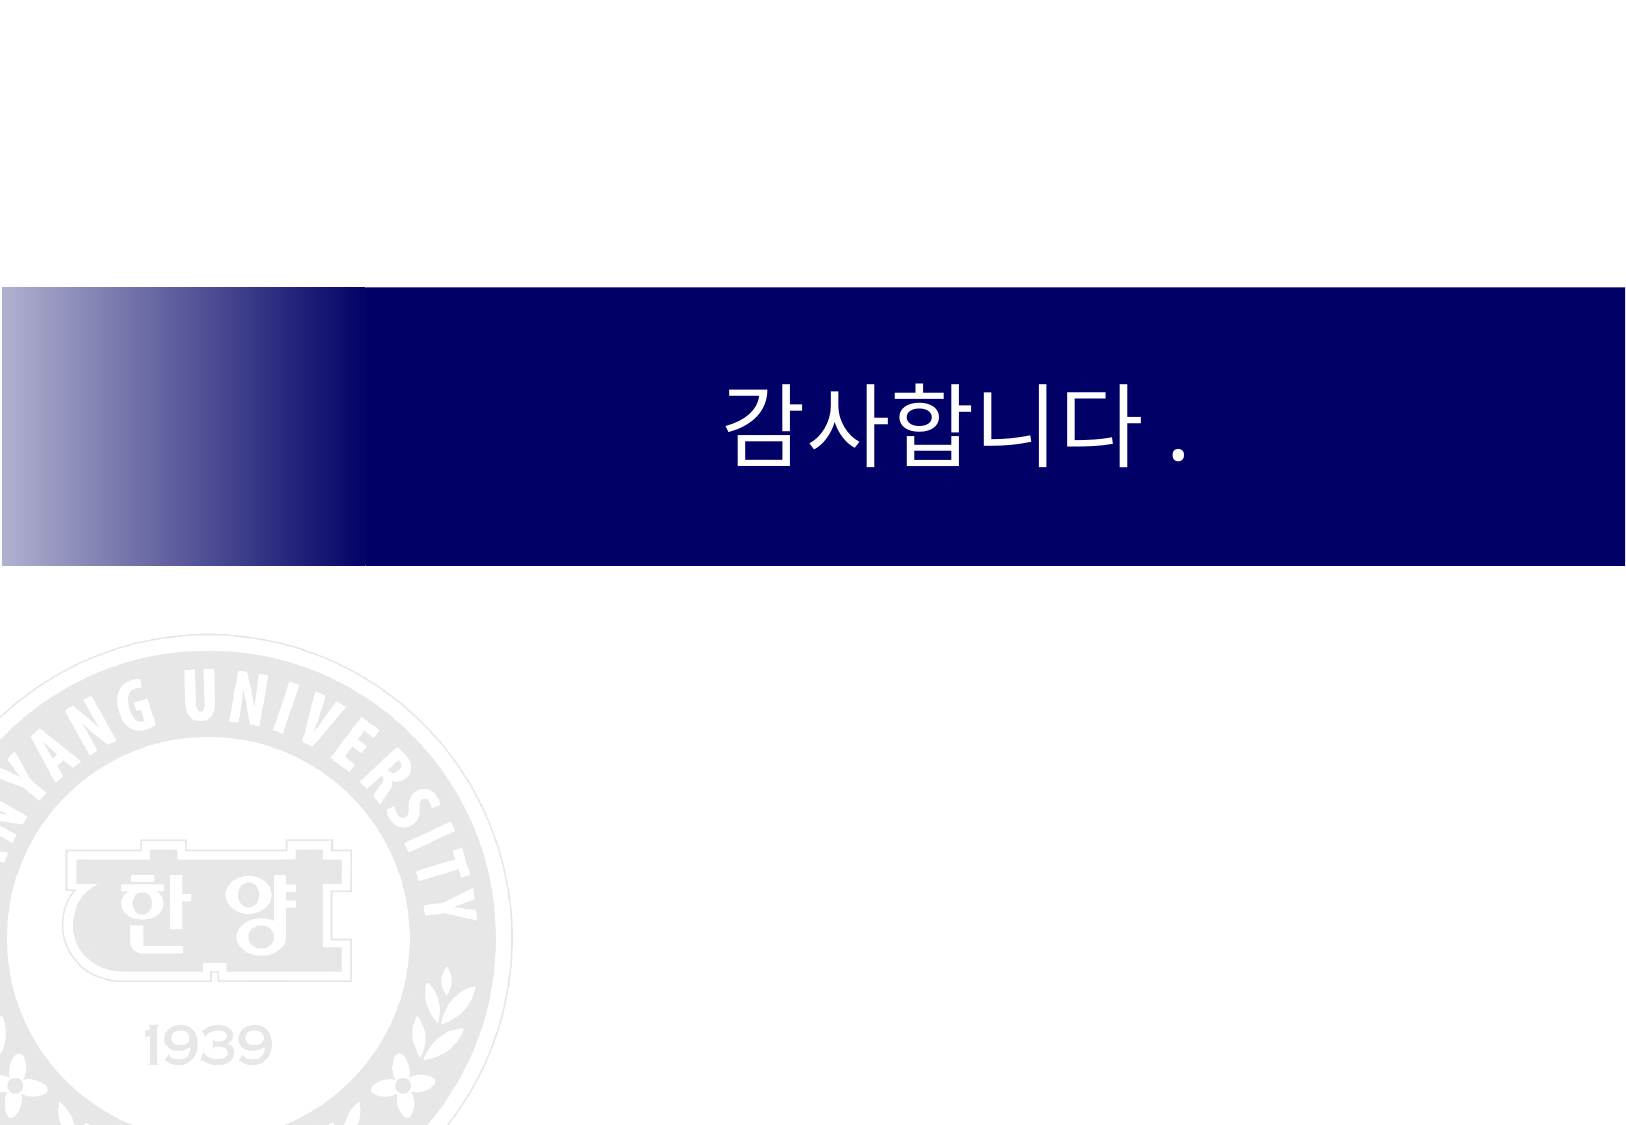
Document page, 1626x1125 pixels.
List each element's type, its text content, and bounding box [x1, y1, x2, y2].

text_box 감사합니다. [706, 303, 1625, 545]
